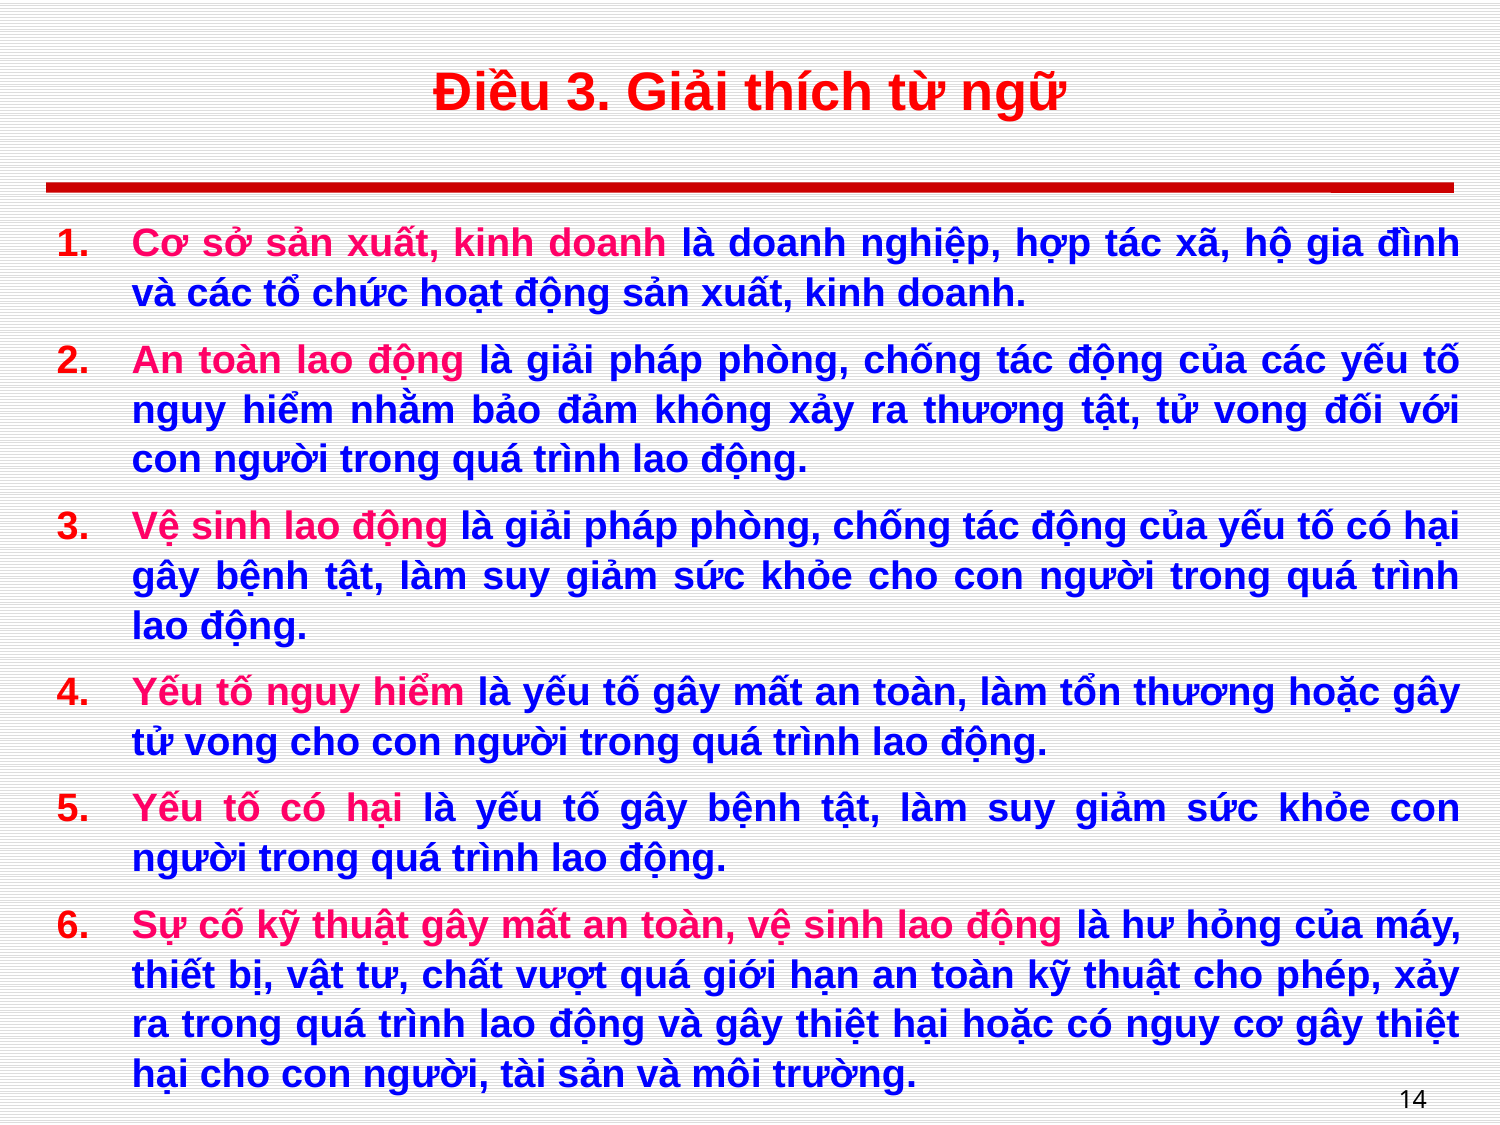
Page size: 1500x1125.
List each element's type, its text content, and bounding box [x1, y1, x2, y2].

text_box Cơ sở sản xuất, kinh doanh là doanh nghiệp, hợp tác xã, hộ gia đình và các tổ chức hoạt động sản xuất, kinh doanh. An toàn lao động là giải pháp phòng, chống tác động của các yếu tố nguy hiểm nhằm bảo đảm không xảy ra thương tật, tử vong đối với con người trong quá trình lao động. Vệ sinh lao động là giải pháp phòng, chống tác động của yếu tố có hại gây bệnh tật, làm suy giảm sức khỏe cho con người trong quá trình lao động. Yếu tố nguy hiểm là yếu tố gây mất an toàn, làm tổn thương hoặc gây tử vong cho con người trong quá trình lao động. Yếu tố có hại là yếu tố gây bệnh tật, làm suy giảm sức khỏe con người trong quá trình lao động. Sự cố kỹ thuật gây mất an toàn, vệ sinh lao động là hư hỏng của máy, thiết bị, vật tư, chất vượt quá giới hạn an toàn kỹ thuật cho phép, xảy ra trong quá trình lao động và gây thiệt hại hoặc có nguy cơ gây thiệt hại cho con người, tài sản và môi trường. [23, 199, 1477, 1088]
title Điều 3. Giải thích từ ngữ [38, 24, 1463, 150]
